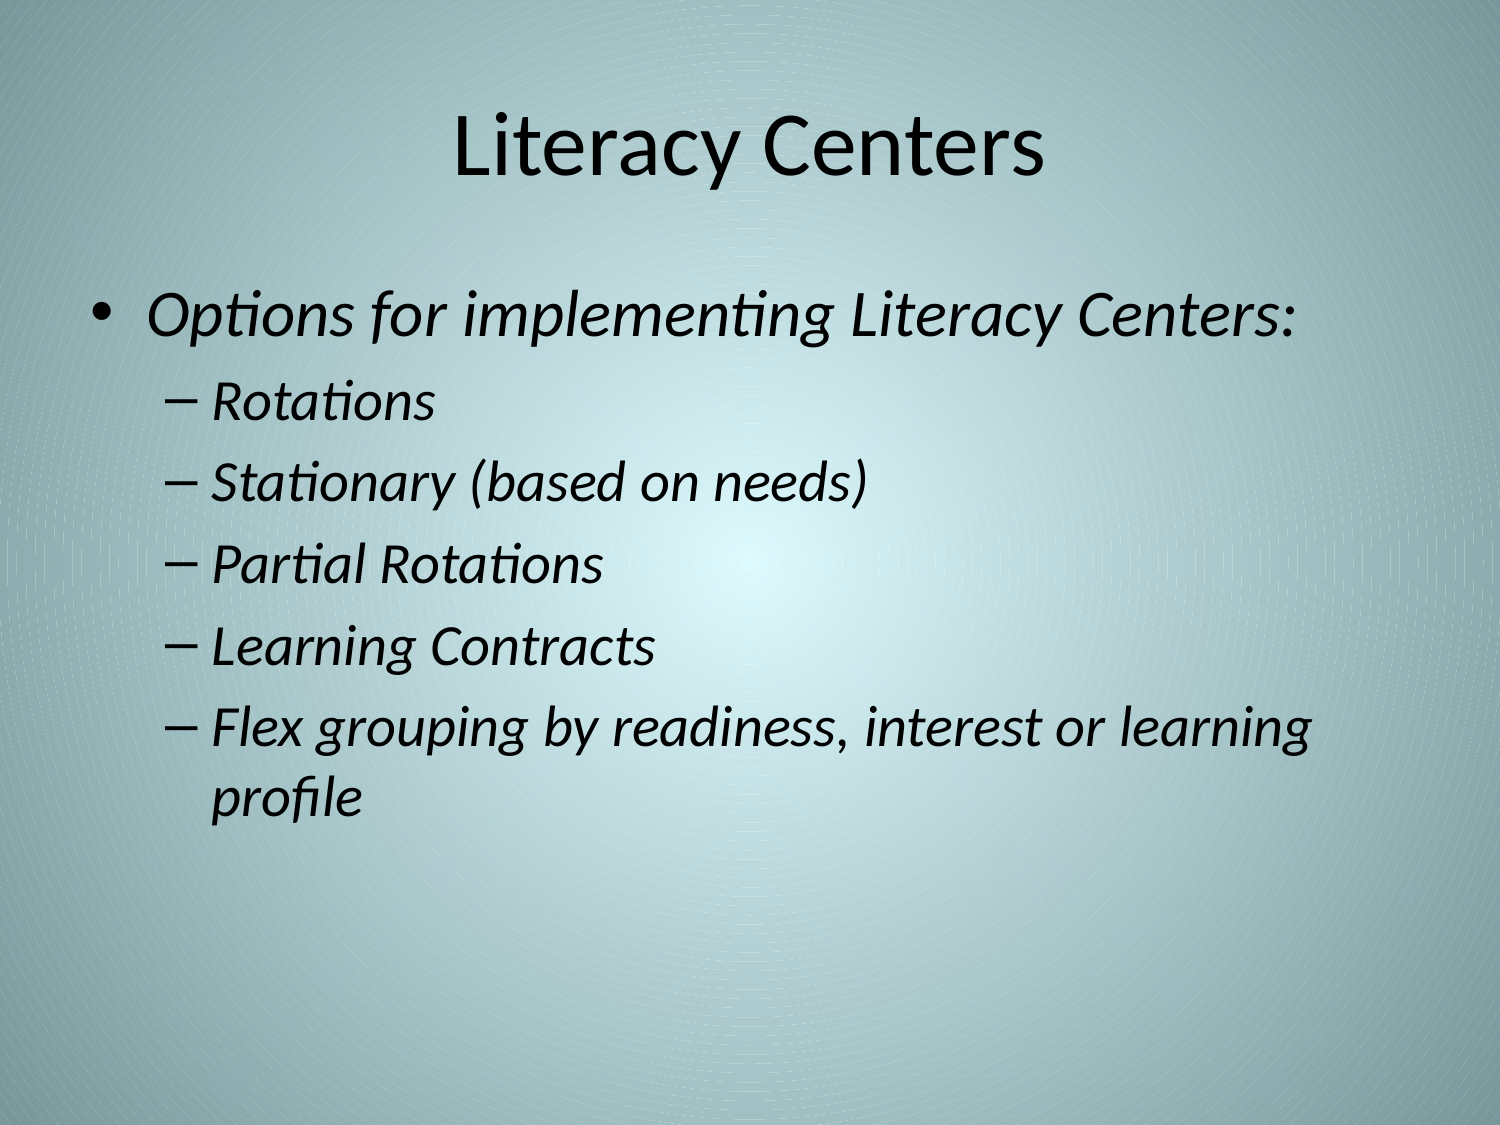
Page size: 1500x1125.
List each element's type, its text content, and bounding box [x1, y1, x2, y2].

title Literacy Centers [75, 45, 1425, 233]
list Options for implementing Literacy Centers: Rotations Stationary (based on needs) Partial Rotations Learning Contracts Flex grouping by readiness, interest or learning profile [75, 262, 1425, 1005]
